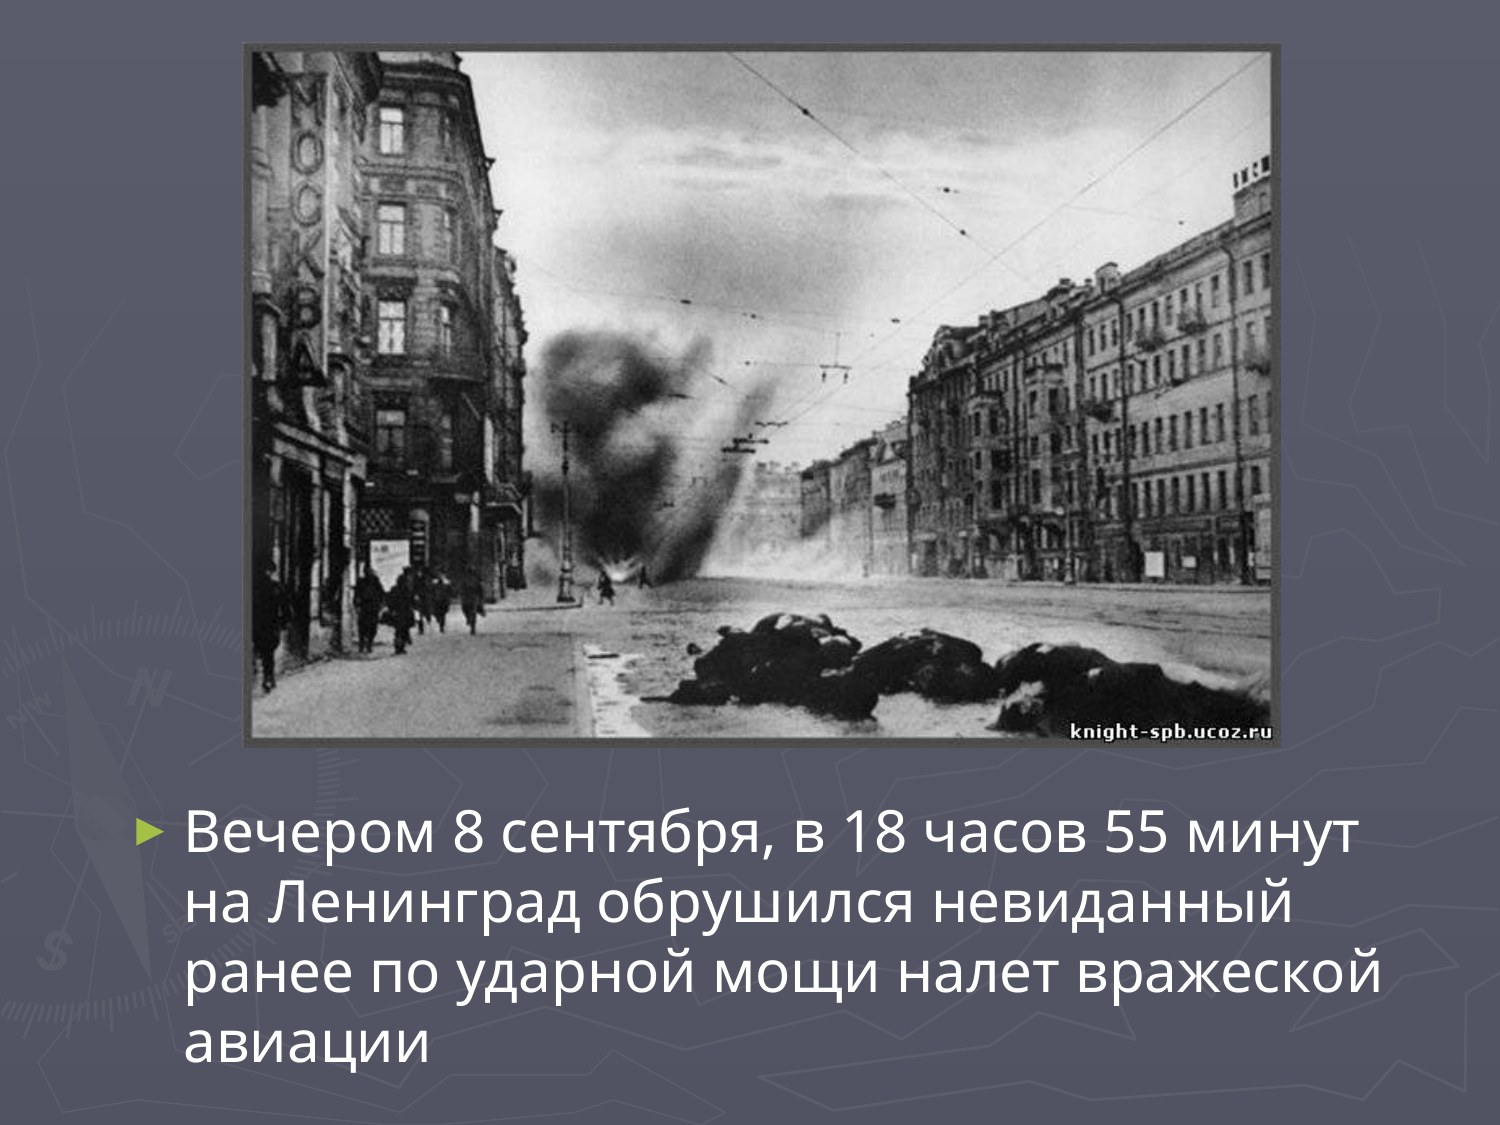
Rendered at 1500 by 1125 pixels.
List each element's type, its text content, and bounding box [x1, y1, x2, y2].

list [241, 42, 1282, 748]
list Вечером 8 сентября, в 18 часов 55 минут на Ленинград обрушился невиданный ранее по ударной мощи налет вражеской авиации [111, 786, 1450, 1125]
